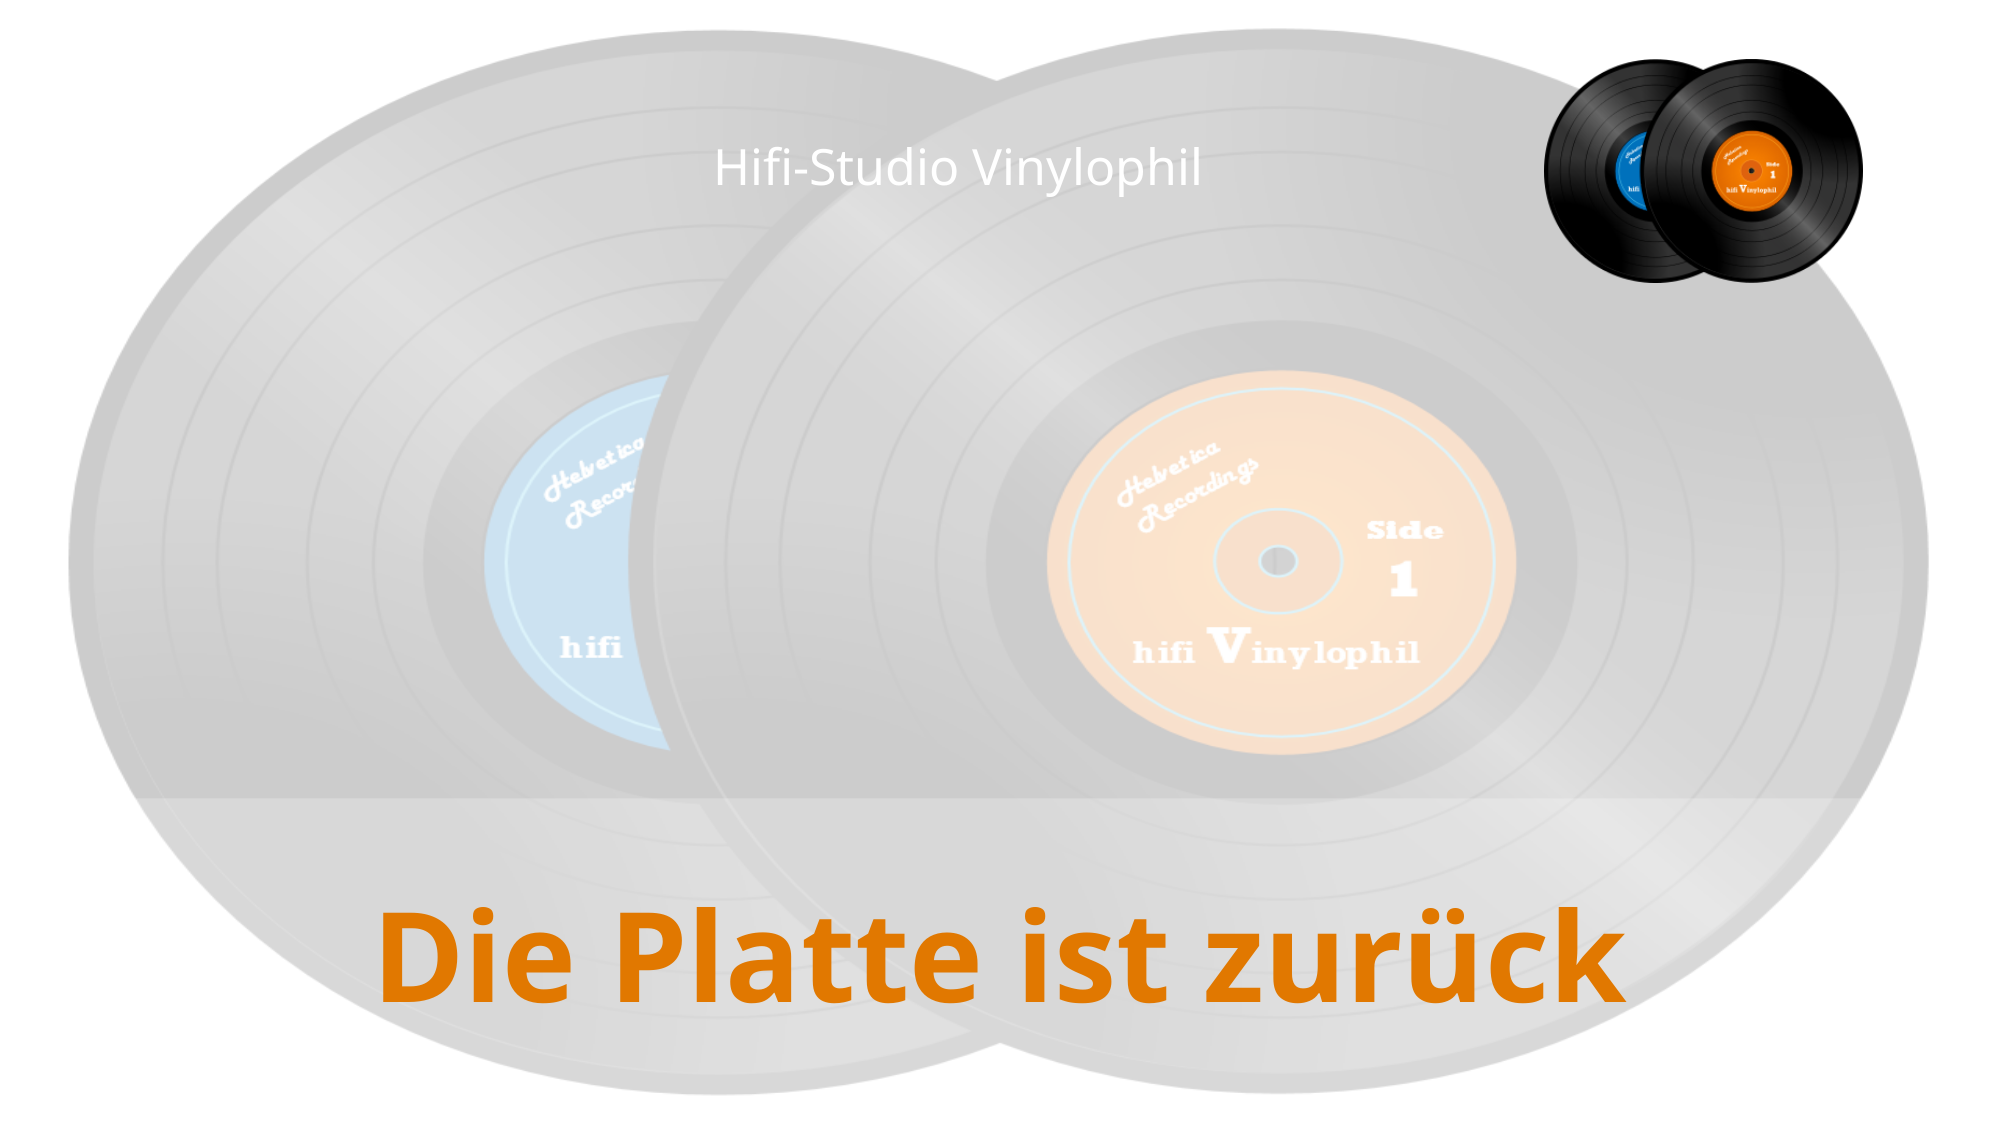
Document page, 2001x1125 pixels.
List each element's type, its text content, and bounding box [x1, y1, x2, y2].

title Die Platte ist zurück [0, 798, 2000, 1125]
subtitle Hifi-Studio Vinylophil [215, 106, 1715, 233]
picture [1544, 59, 1863, 283]
